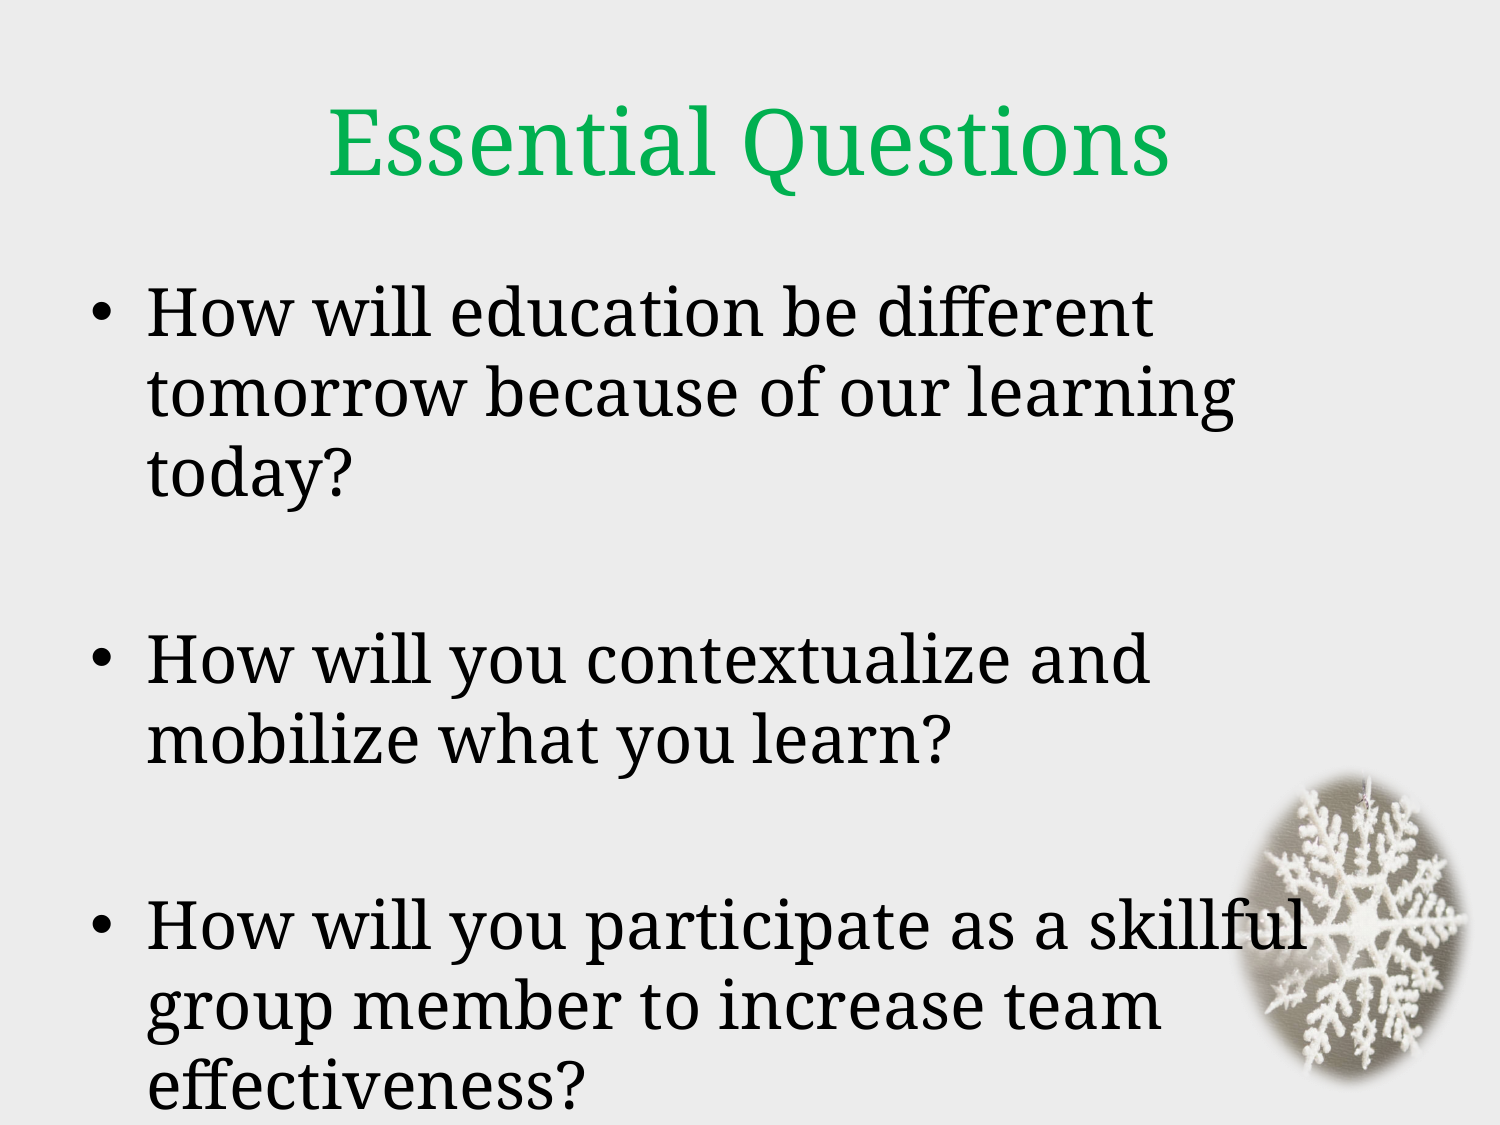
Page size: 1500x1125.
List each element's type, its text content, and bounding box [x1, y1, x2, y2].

picture [1270, 844, 1452, 1070]
title Essential Questions [75, 45, 1425, 233]
list How will education be different tomorrow because of our learning today? How will you contextualize and mobilize what you learn? How will you participate as a skillful group member to increase team effectiveness? [75, 262, 1425, 1005]
